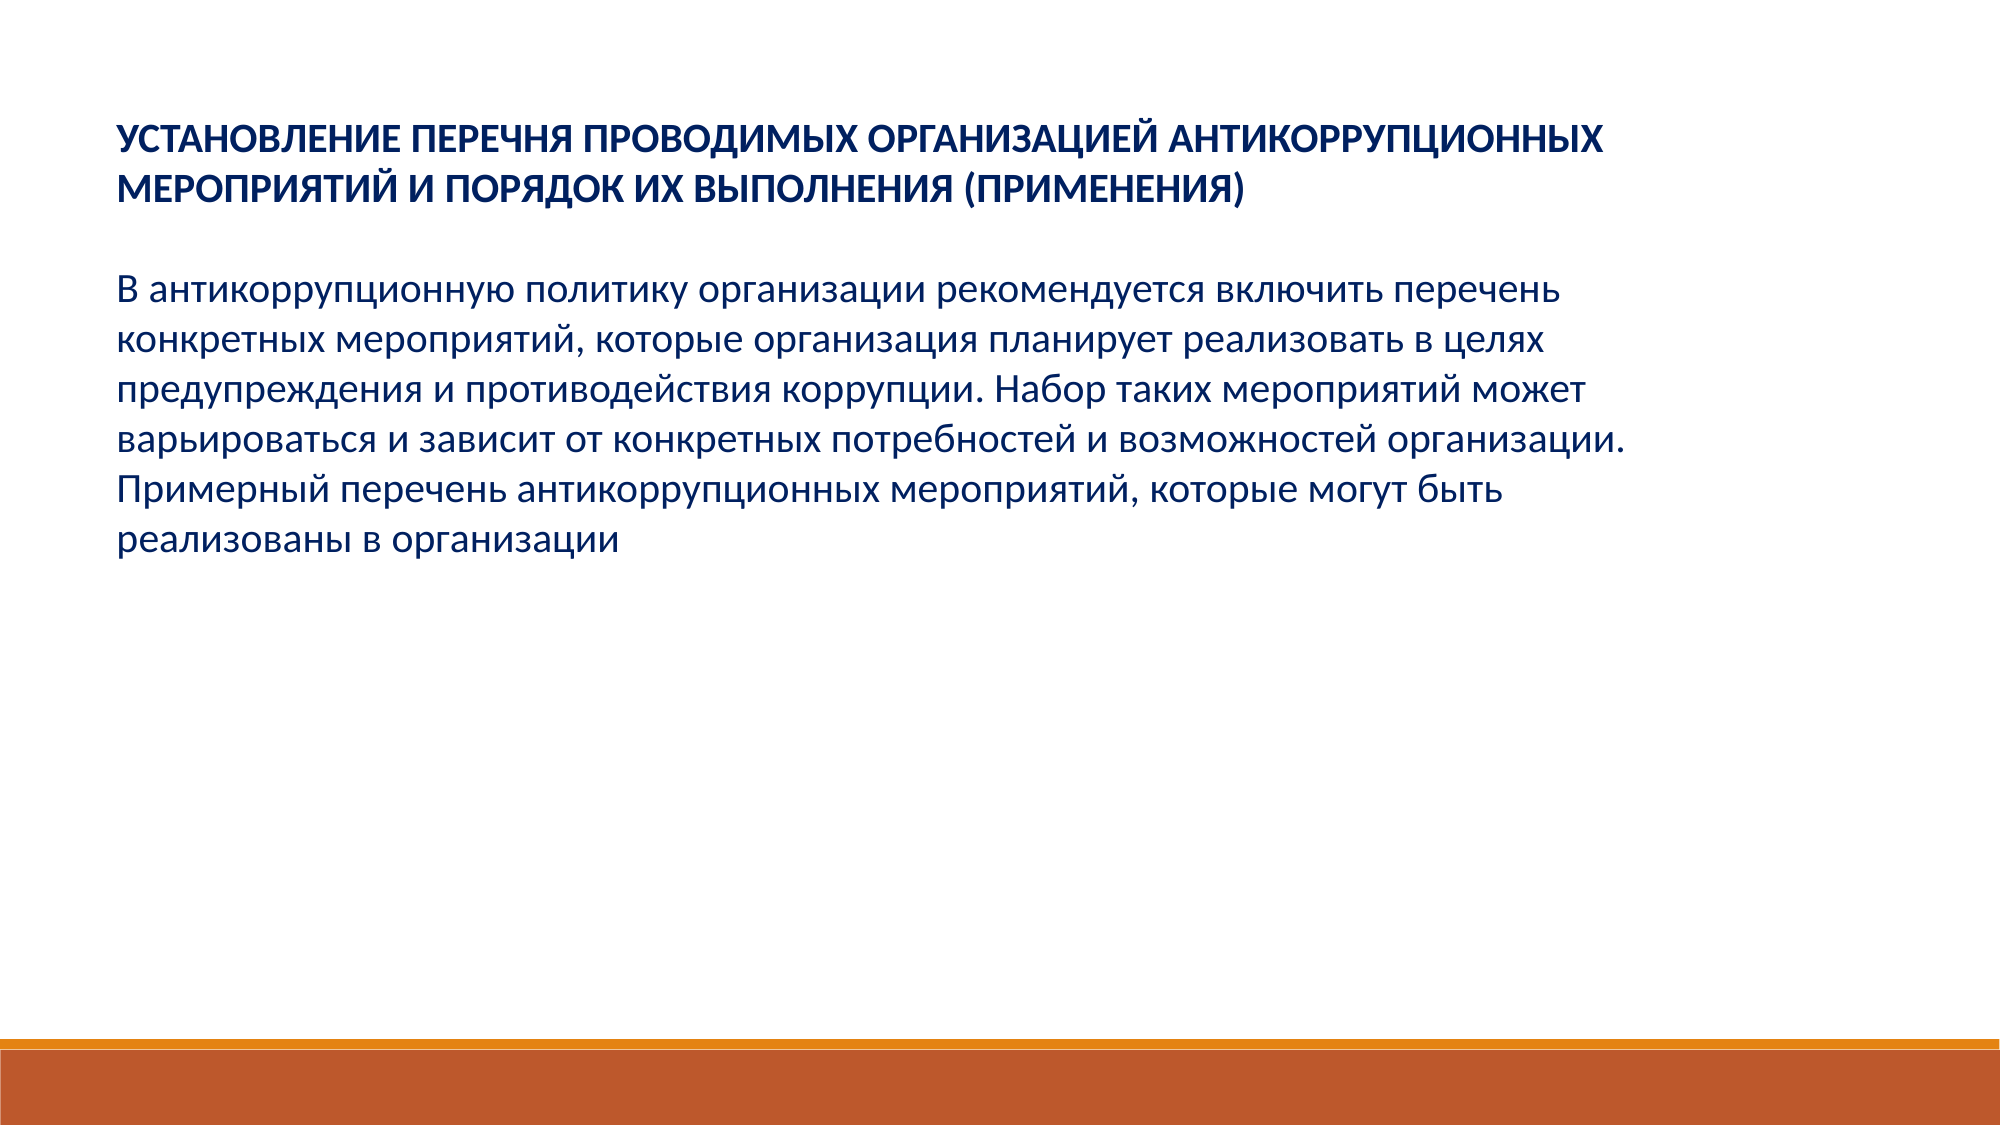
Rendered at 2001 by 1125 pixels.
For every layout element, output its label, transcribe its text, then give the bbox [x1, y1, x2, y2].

text_box УСТАНОВЛЕНИЕ ПЕРЕЧНЯ ПРОВОДИМЫХ ОРГАНИЗАЦИЕЙ АНТИКОРРУПЦИОННЫХ МЕРОПРИЯТИЙ И ПОРЯДОК ИХ ВЫПОЛНЕНИЯ (ПРИМЕНЕНИЯ) В антикоррупционную политику организации рекомендуется включить перечень конкретных мероприятий, которые организация планирует реализовать в целях предупреждения и противодействия коррупции. Набор таких мероприятий может варьироваться и зависит от конкретных потребностей и возможностей организации. Примерный перечень антикоррупционных мероприятий, которые могут быть реализованы в организации [101, 102, 1695, 568]
